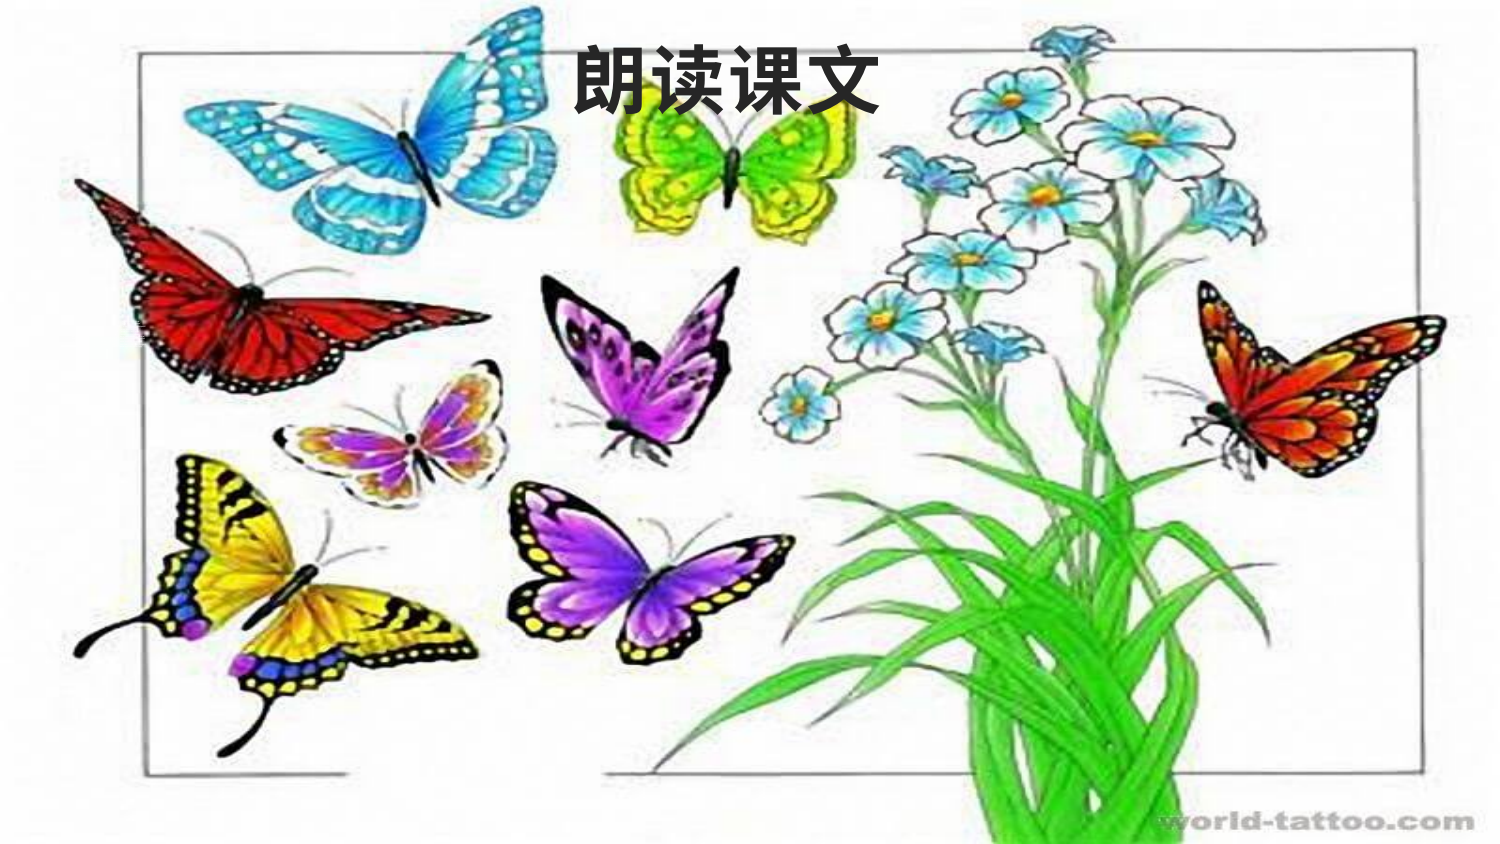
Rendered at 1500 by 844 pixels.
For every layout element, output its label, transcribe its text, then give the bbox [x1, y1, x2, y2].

picture [0, 0, 1500, 844]
title 朗读课文 [561, 27, 1151, 82]
